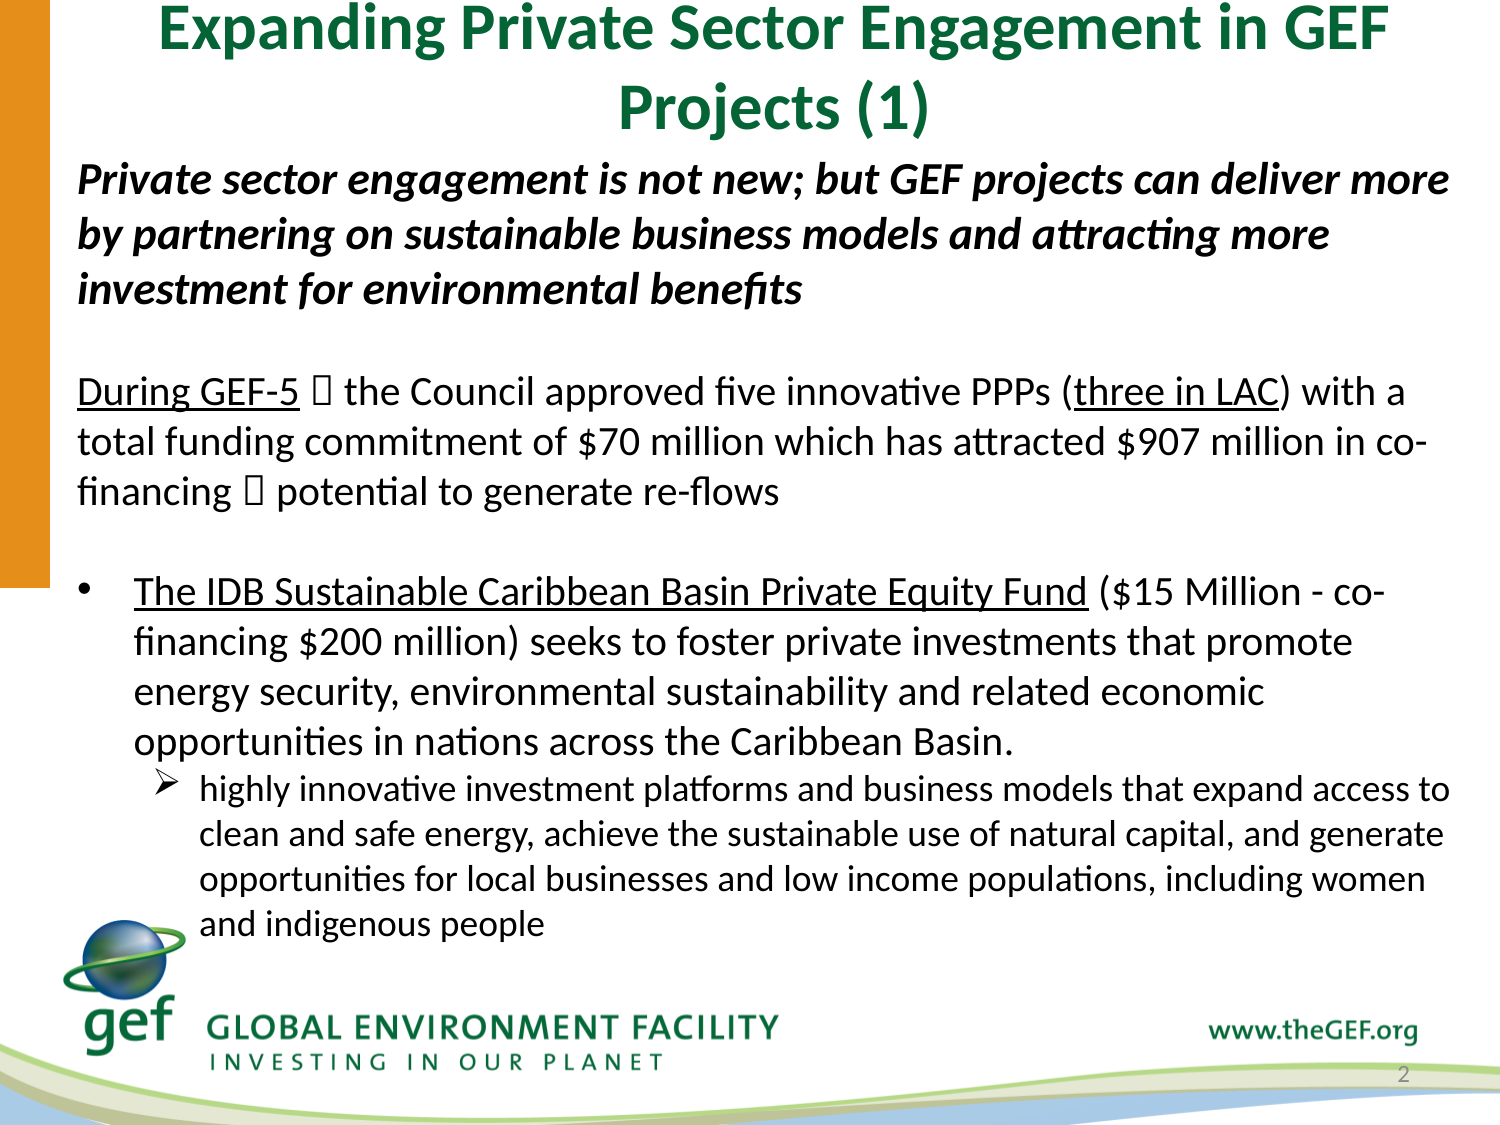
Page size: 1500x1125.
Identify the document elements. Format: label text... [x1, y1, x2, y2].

picture [0, 0, 50, 588]
text_box Private sector engagement is not new; but GEF projects can deliver more by partnering on sustainable business models and attracting more investment for environmental benefits During GEF-5  the Council approved five innovative PPPs (three in LAC) with a total funding commitment of $70 million which has attracted $907 million in co-financing  potential to generate re-flows The IDB Sustainable Caribbean Basin Private Equity Fund ($15 Million - co-financing $200 million) seeks to foster private investments that promote energy security, environmental sustainability and related economic opportunities in nations across the Caribbean Basin. highly innovative investment platforms and business models that expand access to clean and safe energy, achieve the sustainable use of natural capital, and generate opportunities for local businesses and low income populations, including women and indigenous people [62, 141, 1475, 951]
title Expanding Private Sector Engagement in GEF Projects (1) [50, 0, 1500, 125]
picture [0, 920, 1500, 1125]
slide_number 2 [1074, 1042, 1425, 1103]
